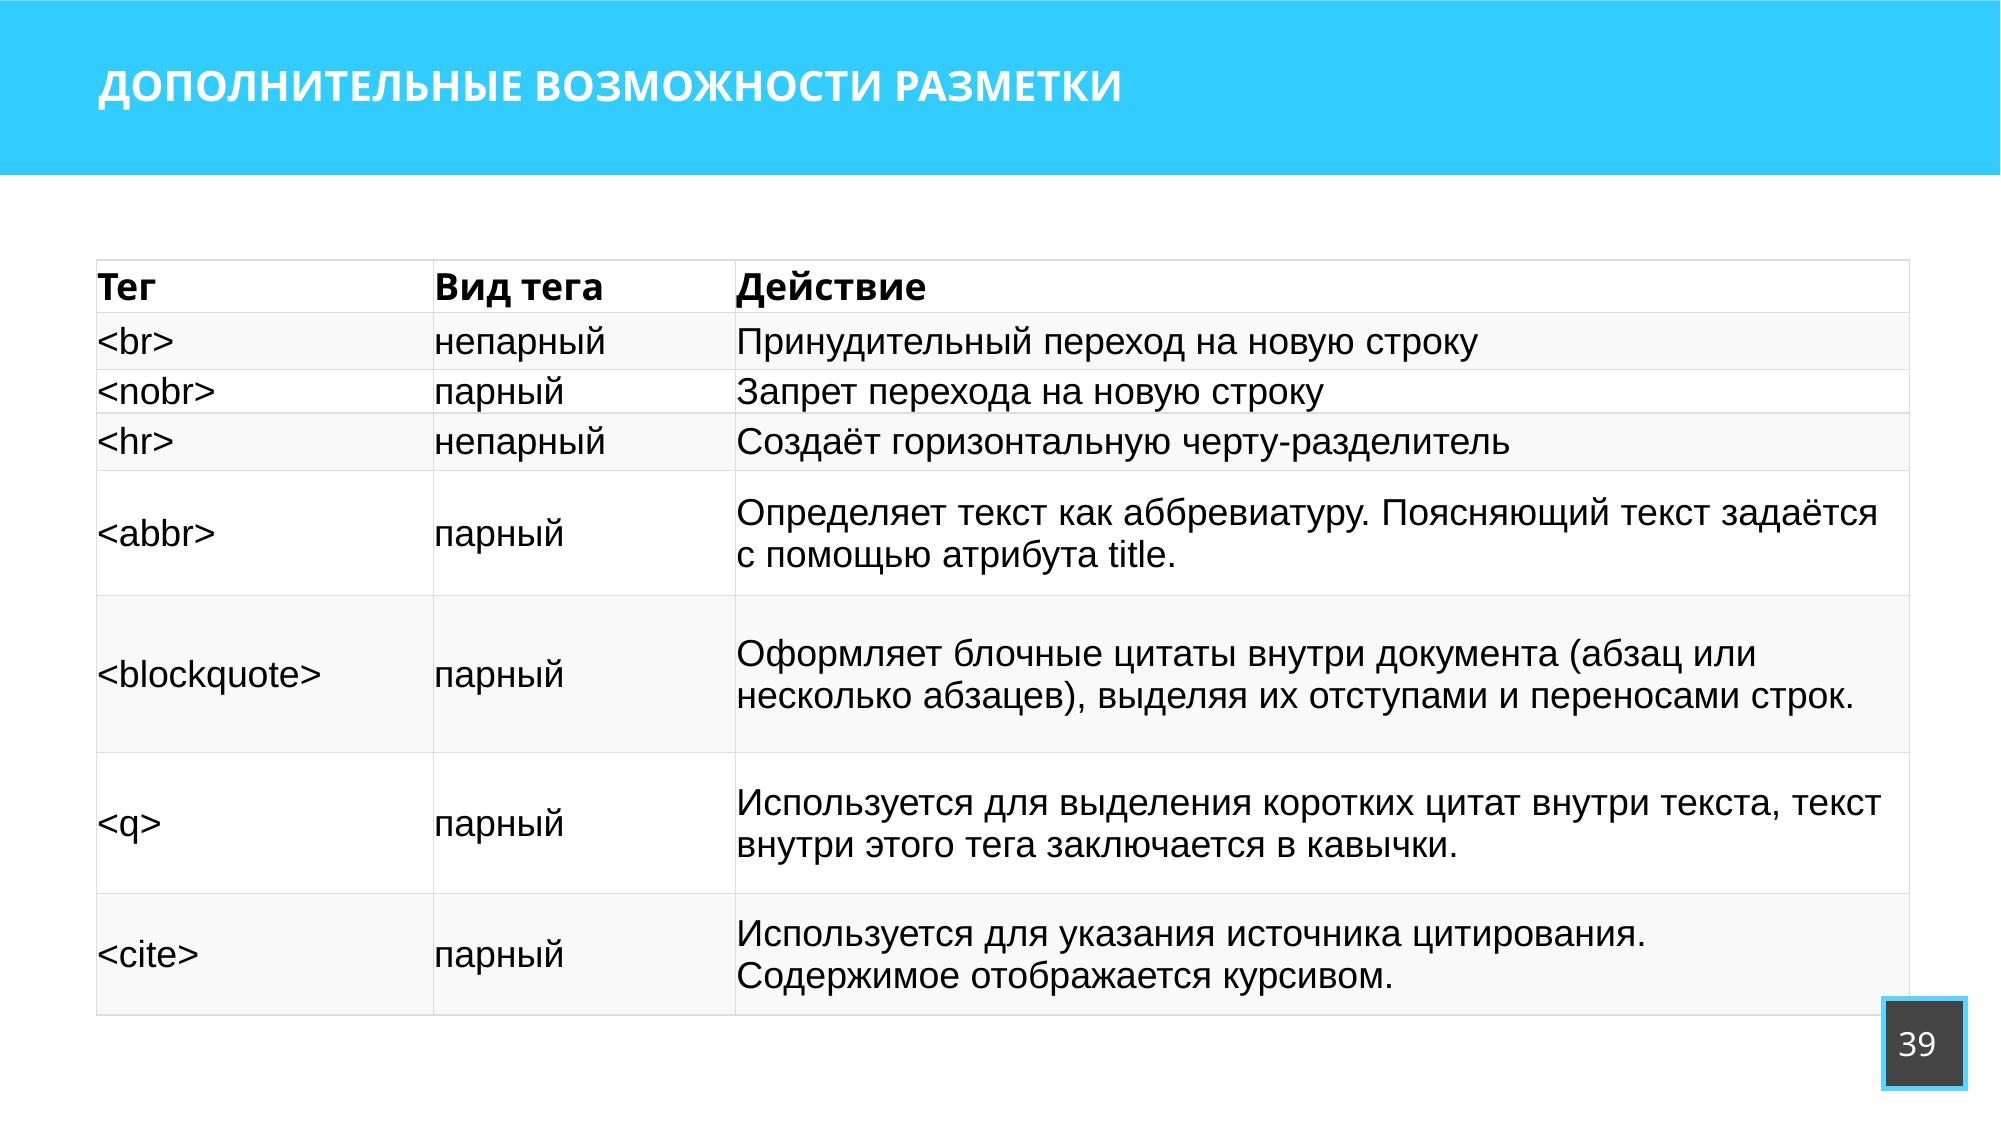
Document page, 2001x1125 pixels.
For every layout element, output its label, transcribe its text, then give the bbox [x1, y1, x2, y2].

table_cell <blockquote> [97, 596, 433, 752]
table_cell <abbr> [97, 471, 433, 595]
text_box [1883, 998, 1967, 1089]
table_header Действие [736, 261, 1909, 312]
text_box 39 [1883, 1015, 1966, 1071]
table_cell Принудительный переход на новую строку [736, 313, 1909, 369]
table_cell Определяет текст как аббревиатуру. Поясняющий текст задаётся с помощью атрибута title. [736, 471, 1909, 595]
text_box [0, 0, 2000, 176]
table_cell Оформляет блочные цитаты внутри документа (абзац или несколько абзацев), выделяя их отступами и переносами строк. [736, 596, 1909, 752]
table_cell <hr> [97, 414, 433, 470]
table_cell Используется для указания источника цитирования. Содержимое отображается курсивом. [736, 894, 1909, 1014]
table_cell <nobr> [97, 370, 433, 412]
table_cell непарный [434, 414, 735, 470]
table_cell непарный [434, 313, 735, 369]
table_cell парный [434, 596, 735, 752]
table_cell Создаёт горизонтальную черту-разделитель [736, 414, 1909, 470]
table_cell <cite> [97, 894, 433, 1014]
table_cell <q> [97, 753, 433, 893]
table_header Вид тега [434, 261, 735, 312]
table_cell Запрет перехода на новую строку [736, 370, 1909, 412]
table_cell <br> [97, 313, 433, 369]
table_cell парный [434, 370, 735, 412]
table_cell парный [434, 471, 735, 595]
table_header Тег [97, 261, 433, 312]
table_cell Используется для выделения коротких цитат внутри текста, текст внутри этого тега заключается в кавычки. [736, 753, 1909, 893]
table_cell парный [434, 753, 735, 893]
table_cell парный [434, 894, 735, 1014]
title ДОПОЛНИТЕЛЬНЫЕ ВОЗМОЖНОСТИ РАЗМЕТКИ [83, 41, 1809, 134]
